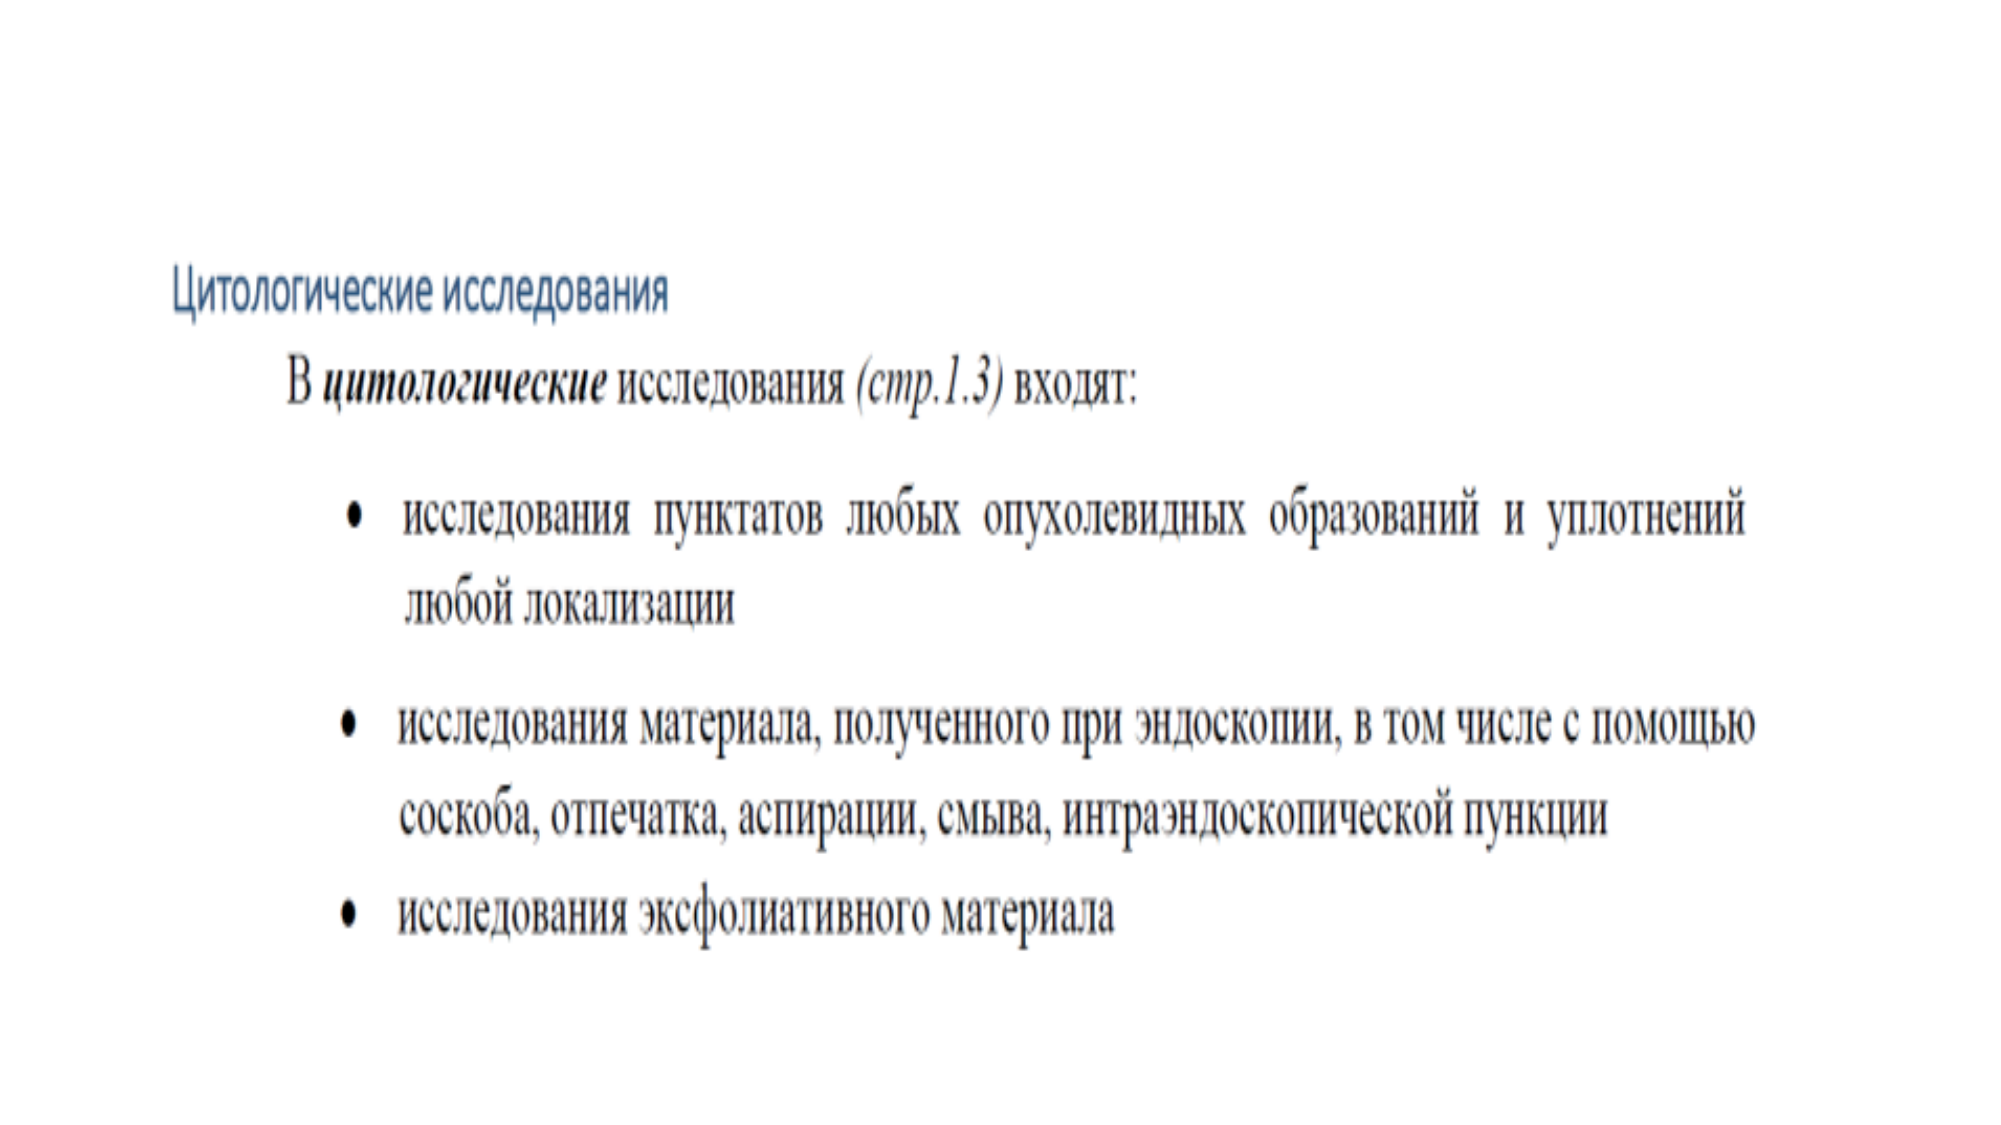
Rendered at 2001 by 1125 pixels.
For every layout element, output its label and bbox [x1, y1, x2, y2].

picture [165, 222, 1778, 966]
